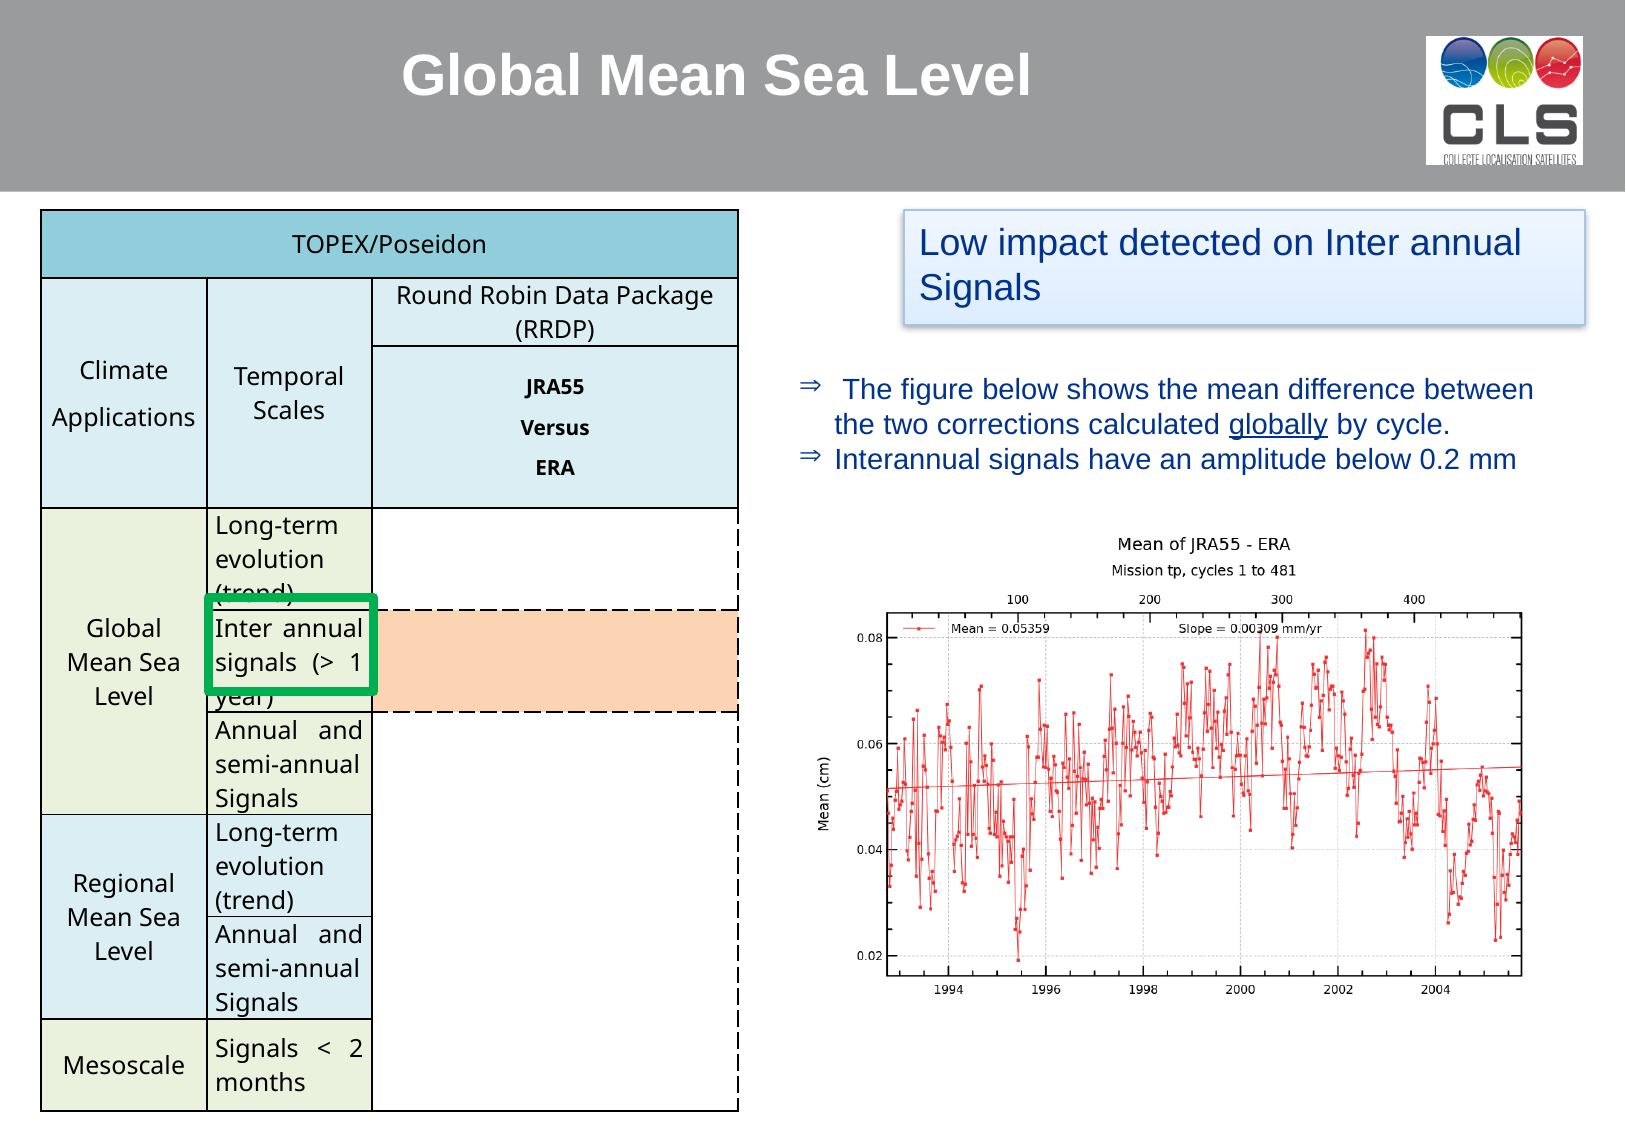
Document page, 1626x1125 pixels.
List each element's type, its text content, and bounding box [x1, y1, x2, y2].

table_cell [373, 610, 738, 712]
table_cell Round Robin Data Package (RRDP) [373, 279, 737, 345]
table_cell Regional Mean Sea Level [42, 815, 206, 1018]
table_header TOPEX/Poseidon [42, 211, 737, 277]
text_box Low impact detected on Inter annual Signals [903, 209, 1586, 326]
table_cell [373, 509, 738, 610]
table_cell Signals < 2 months [208, 1020, 371, 1110]
table_cell JRA55 Versus ERA [373, 347, 737, 507]
picture [788, 515, 1548, 1020]
table_cell Climate Applications [42, 279, 206, 507]
table_cell Inter annual signals (> 1 year) [208, 694, 371, 711]
table_cell Temporal Scales [208, 279, 371, 507]
table_cell Mesoscale [42, 1020, 206, 1110]
picture [1426, 36, 1583, 165]
table_cell Annual and semi-annual Signals [208, 713, 371, 814]
table_cell [373, 712, 738, 1110]
table_cell Global Mean Sea Level [42, 509, 206, 814]
table_cell Long-term evolution (trend) [208, 509, 371, 595]
table_cell Long-term evolution (trend) [208, 815, 371, 916]
text_box [206, 595, 376, 694]
table_cell Annual and semi-annual Signals [208, 917, 371, 1018]
text_box The figure below shows the mean difference between the two corrections calculated globally by cycle. Interannual signals have an amplitude below 0.2 mm [784, 362, 1599, 483]
text_box Global Mean Sea Level [386, 40, 1162, 119]
